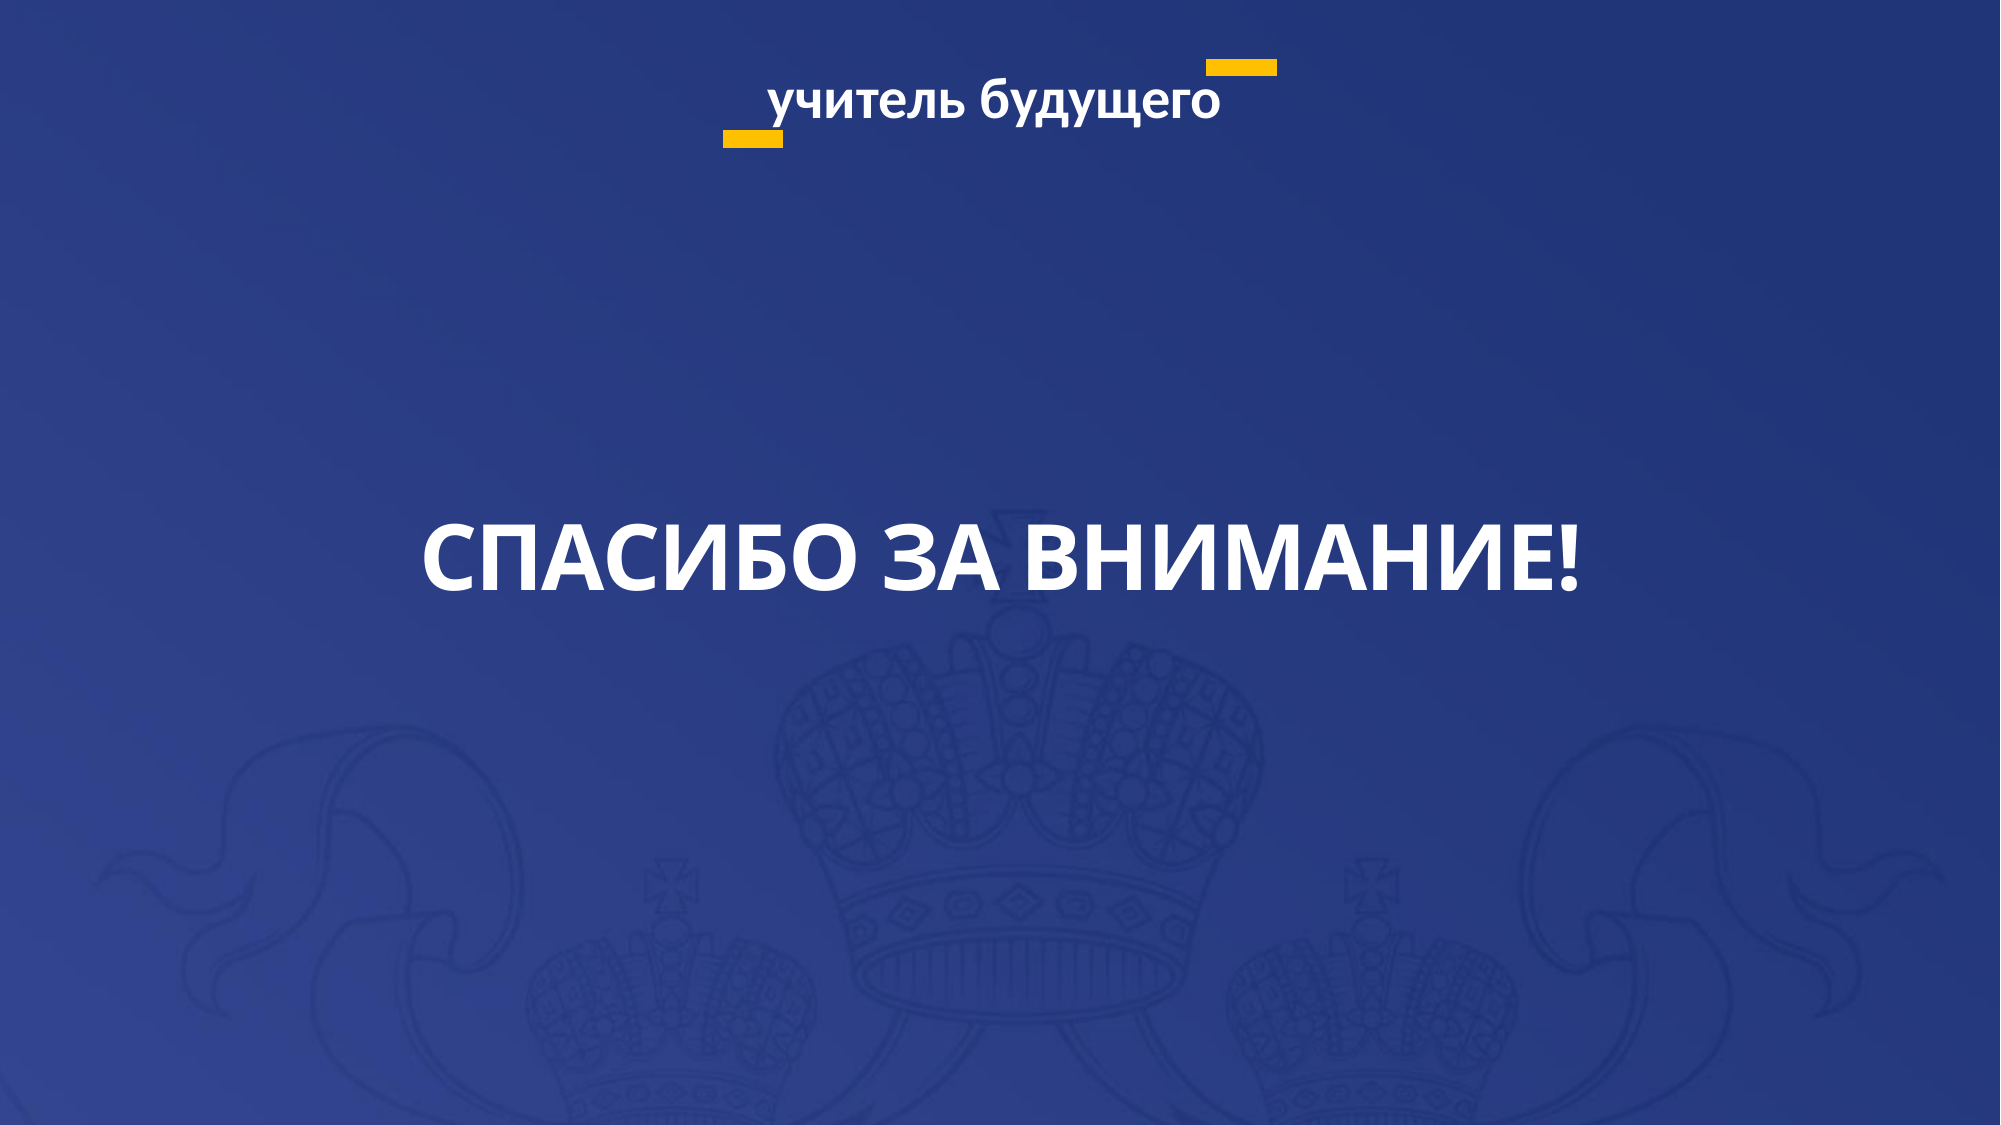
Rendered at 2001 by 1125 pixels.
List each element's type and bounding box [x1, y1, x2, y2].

text_box [724, 53, 1276, 147]
picture [0, 0, 2000, 1125]
